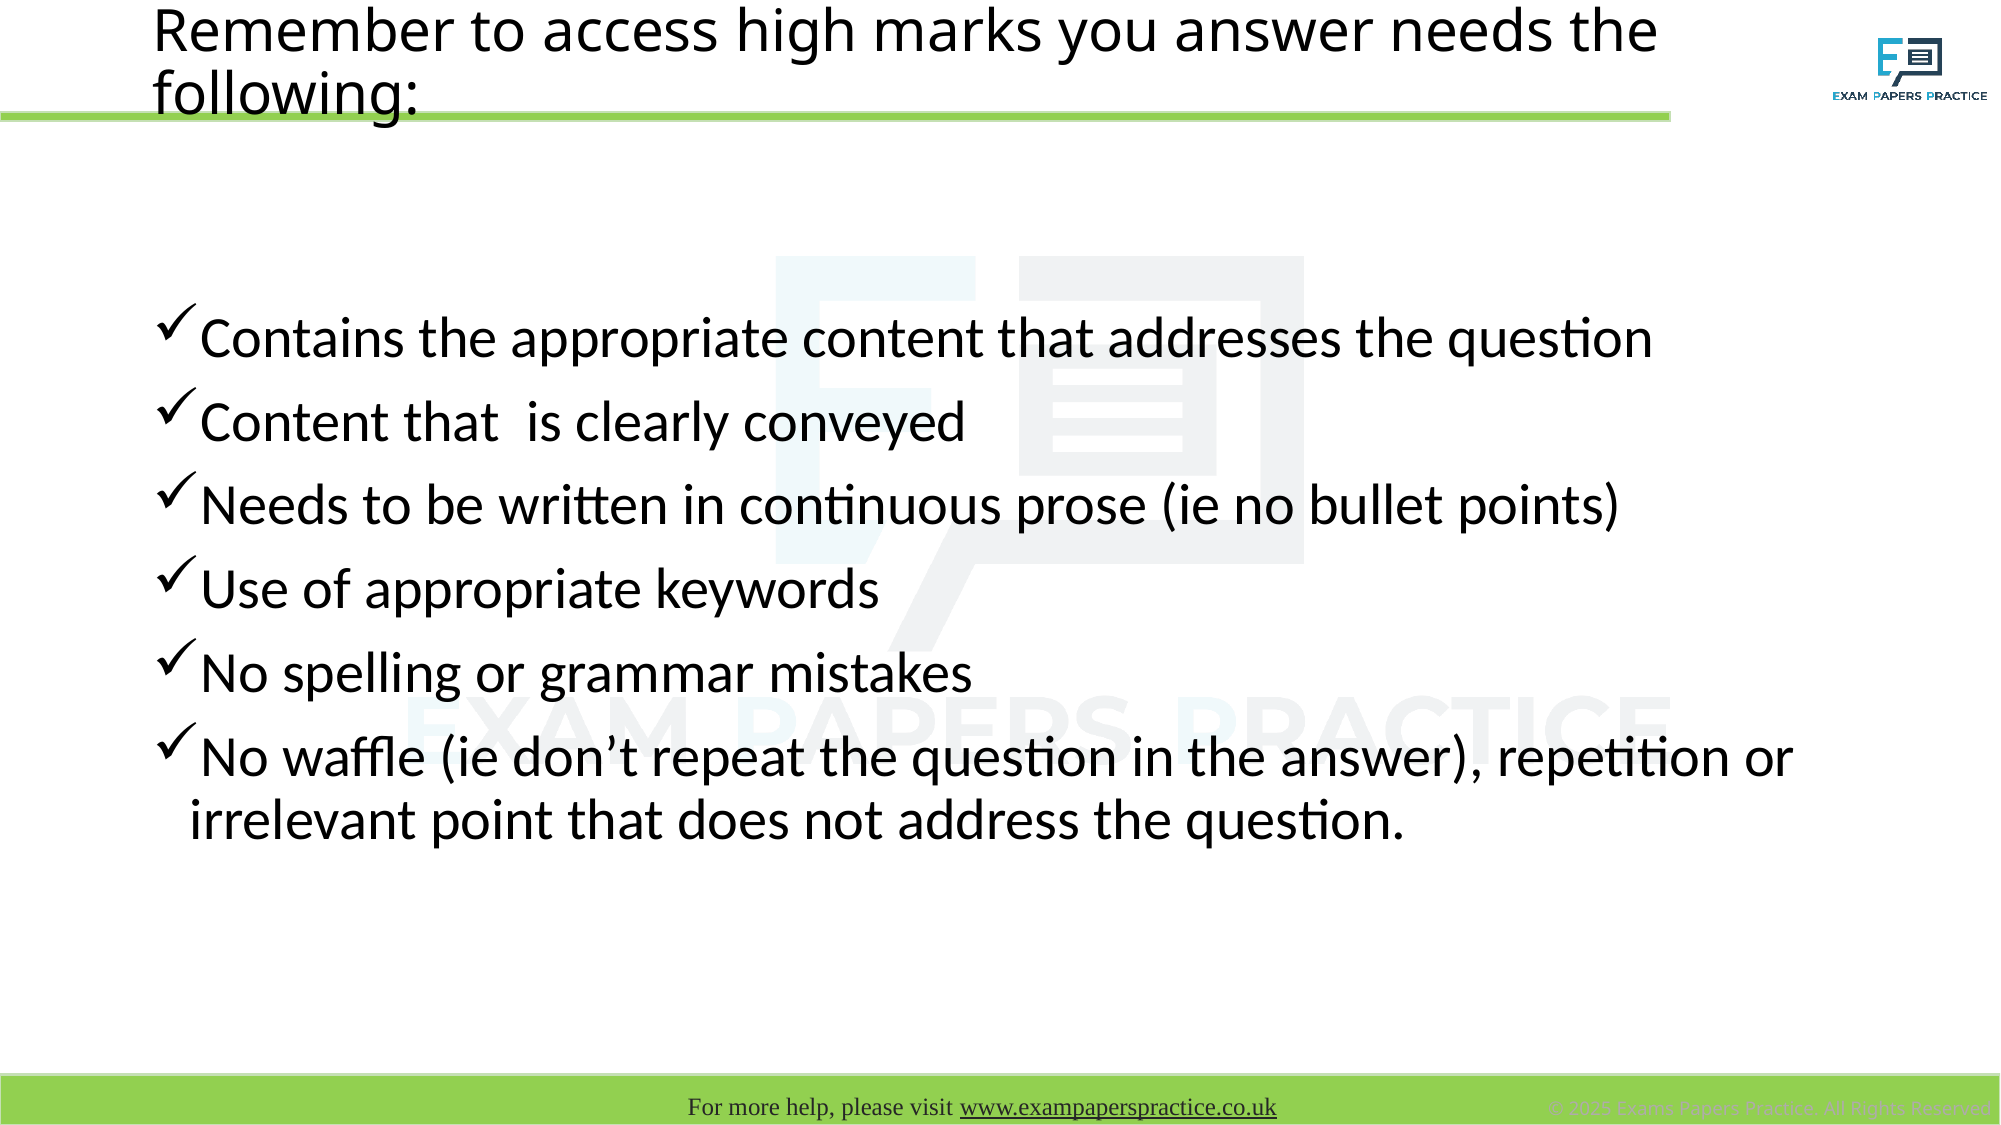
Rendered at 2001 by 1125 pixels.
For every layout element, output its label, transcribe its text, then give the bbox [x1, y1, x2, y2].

title Remember to access high marks you answer needs the following: [137, 59, 1863, 70]
list Contains the appropriate content that addresses the question Content that is clearly conveyed Needs to be written in continuous prose (ie no bullet points) Use of appropriate keywords No spelling or grammar mistakes No waffle (ie don’t repeat the question in the answer), repetition or irrelevant point that does not address the question. [137, 299, 1863, 1014]
